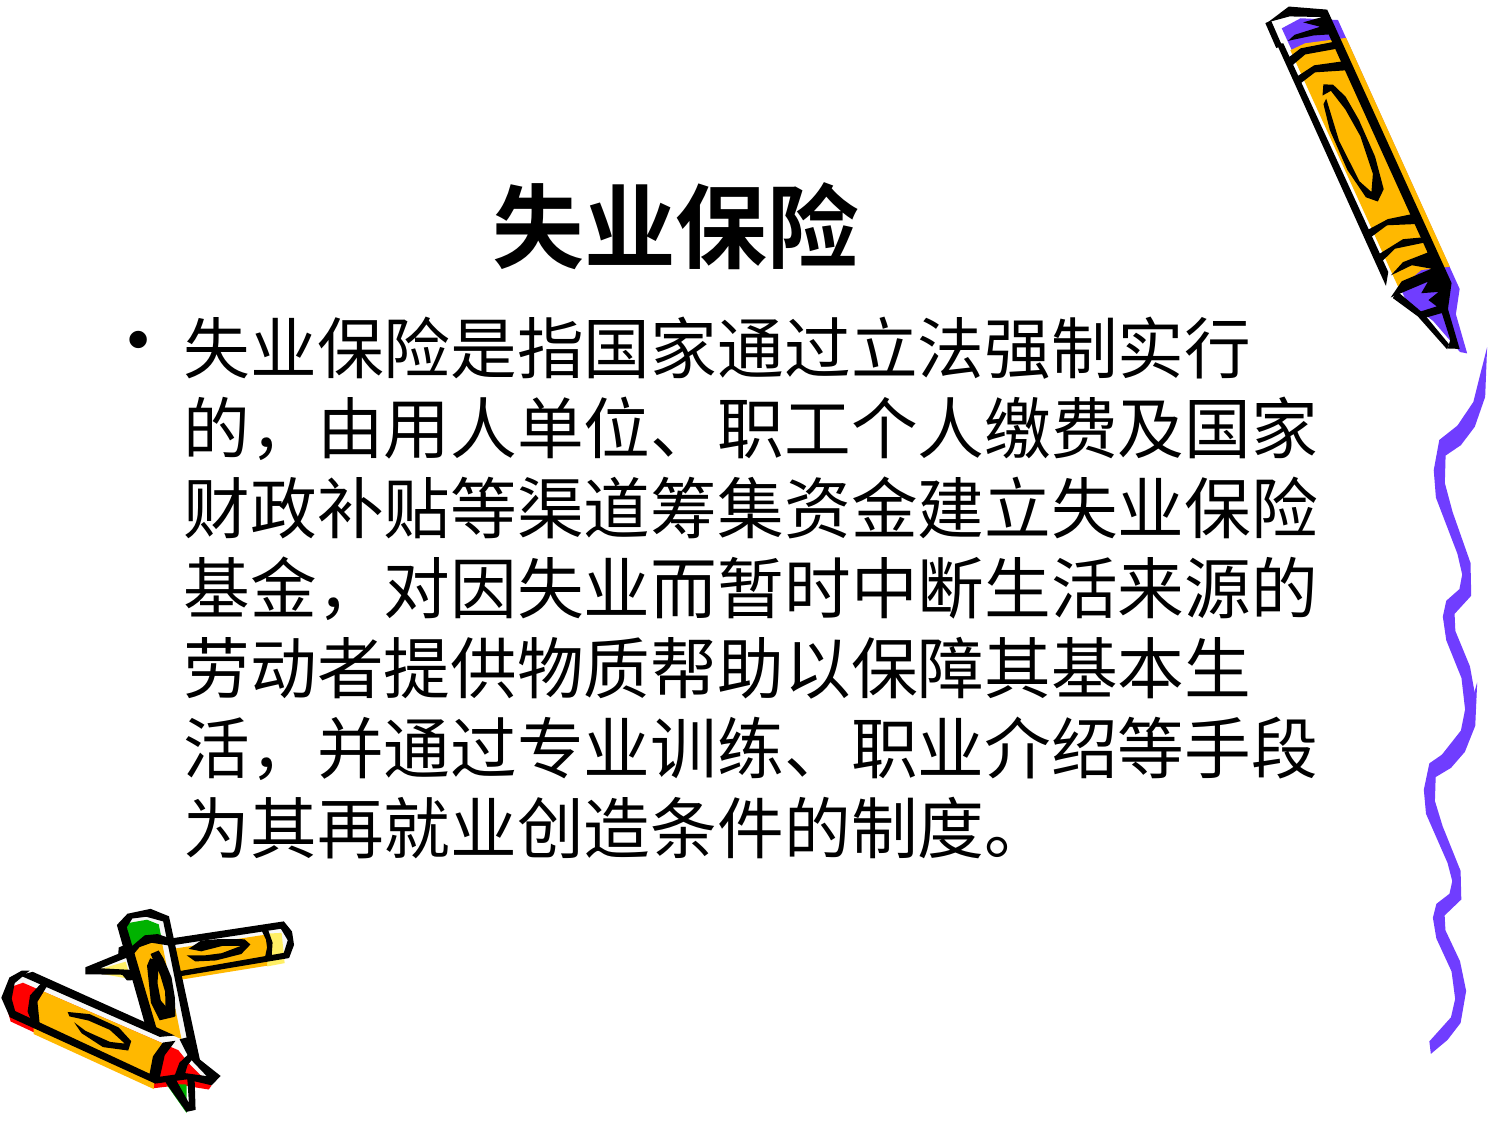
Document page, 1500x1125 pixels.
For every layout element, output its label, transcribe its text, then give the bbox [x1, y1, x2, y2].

list 失业保险是指国家通过立法强制实行的，由用人单位、职工个人缴费及国家财政补贴等渠道筹集资金建立失业保险基金，对因失业而暂时中断生活来源的劳动者提供物质帮助以保障其基本生活，并通过专业训练、职业介绍等手段为其再就业创造条件的制度。 [112, 299, 1376, 901]
title 失业保险 [112, 24, 1240, 288]
